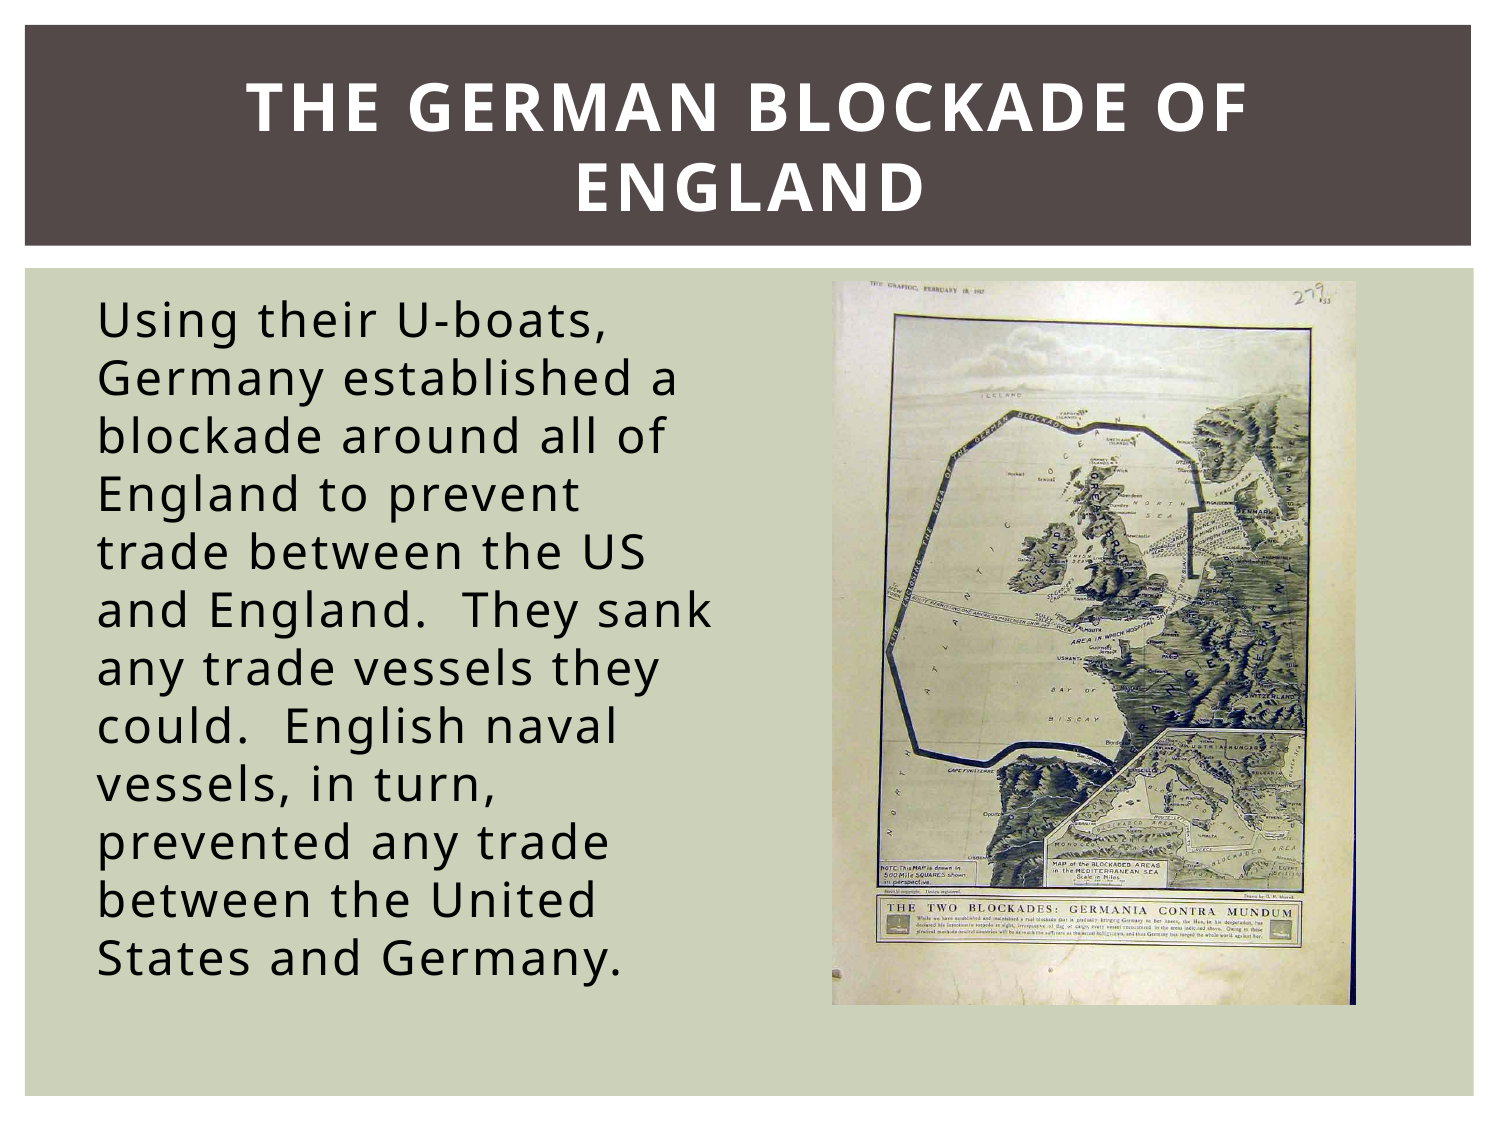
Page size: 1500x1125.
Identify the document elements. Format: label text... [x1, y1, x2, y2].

title The German Blockade of England [62, 58, 1438, 232]
list Using their U-boats, Germany established a blockade around all of England to prevent trade between the US and England. They sank any trade vessels they could. English naval vessels, in turn, prevented any trade between the United States and Germany. [75, 281, 738, 1005]
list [831, 281, 1356, 1006]
